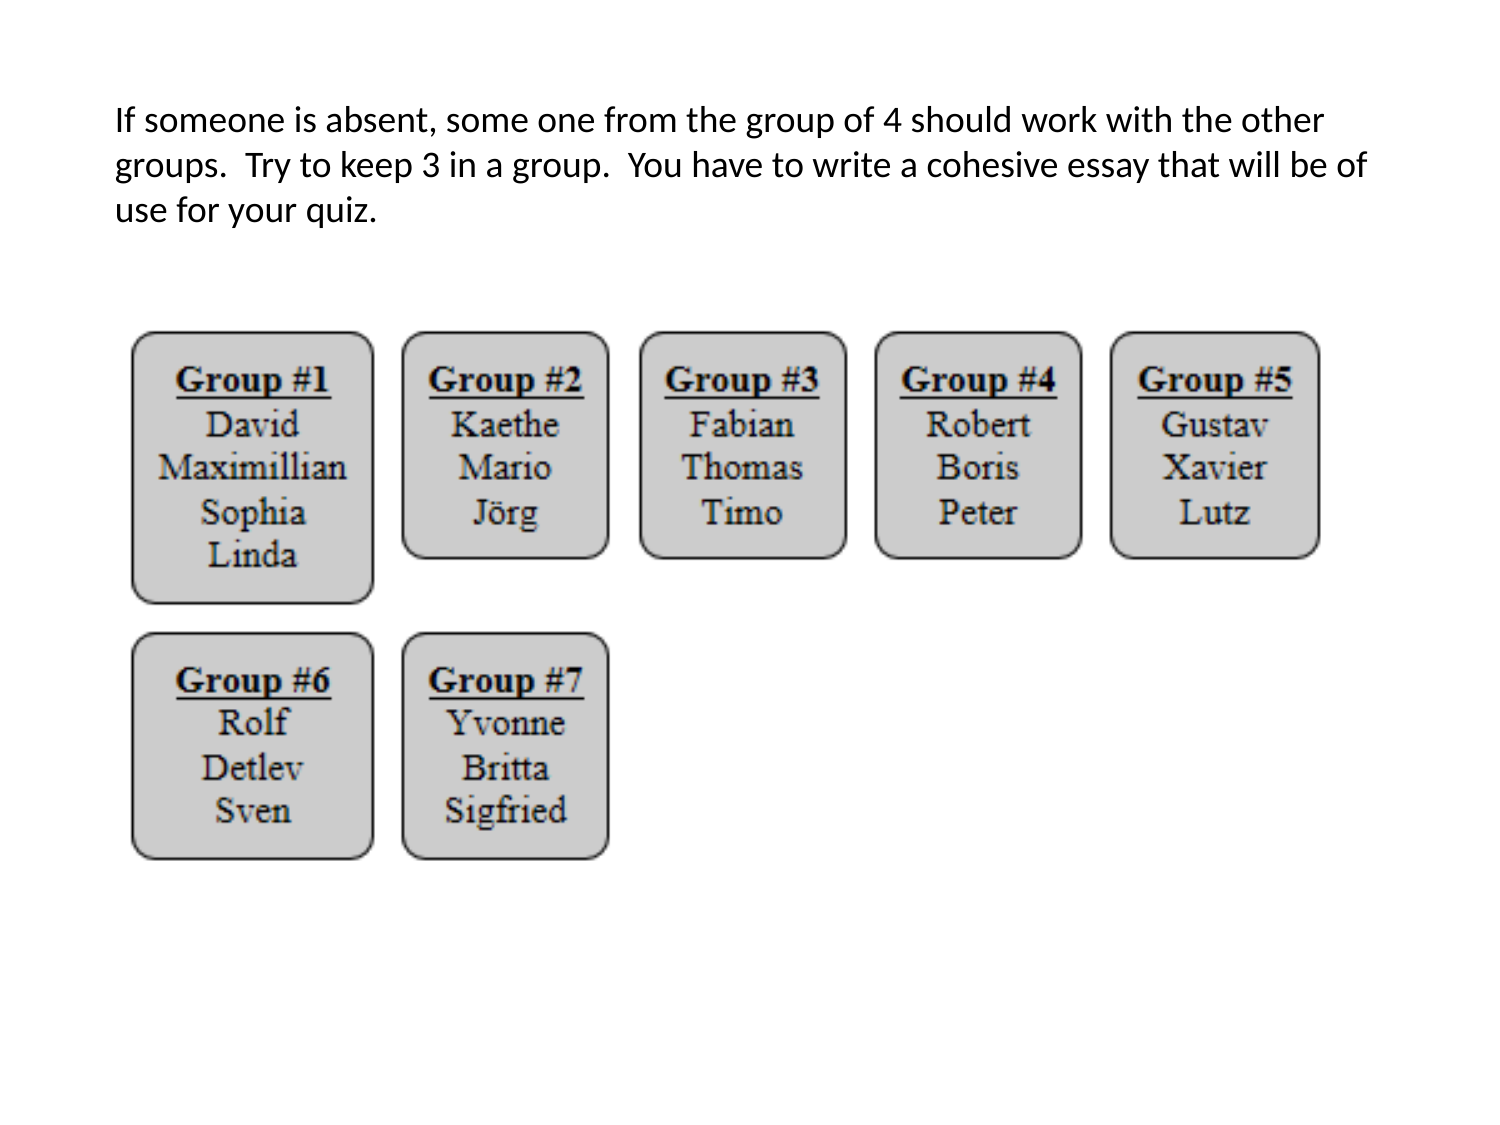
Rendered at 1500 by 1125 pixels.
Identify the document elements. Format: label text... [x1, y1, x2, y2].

picture [62, 287, 1407, 906]
text_box If someone is absent, some one from the group of 4 should work with the other groups. Try to keep 3 in a group. You have to write a cohesive essay that will be of use for your quiz. [99, 87, 1413, 238]
